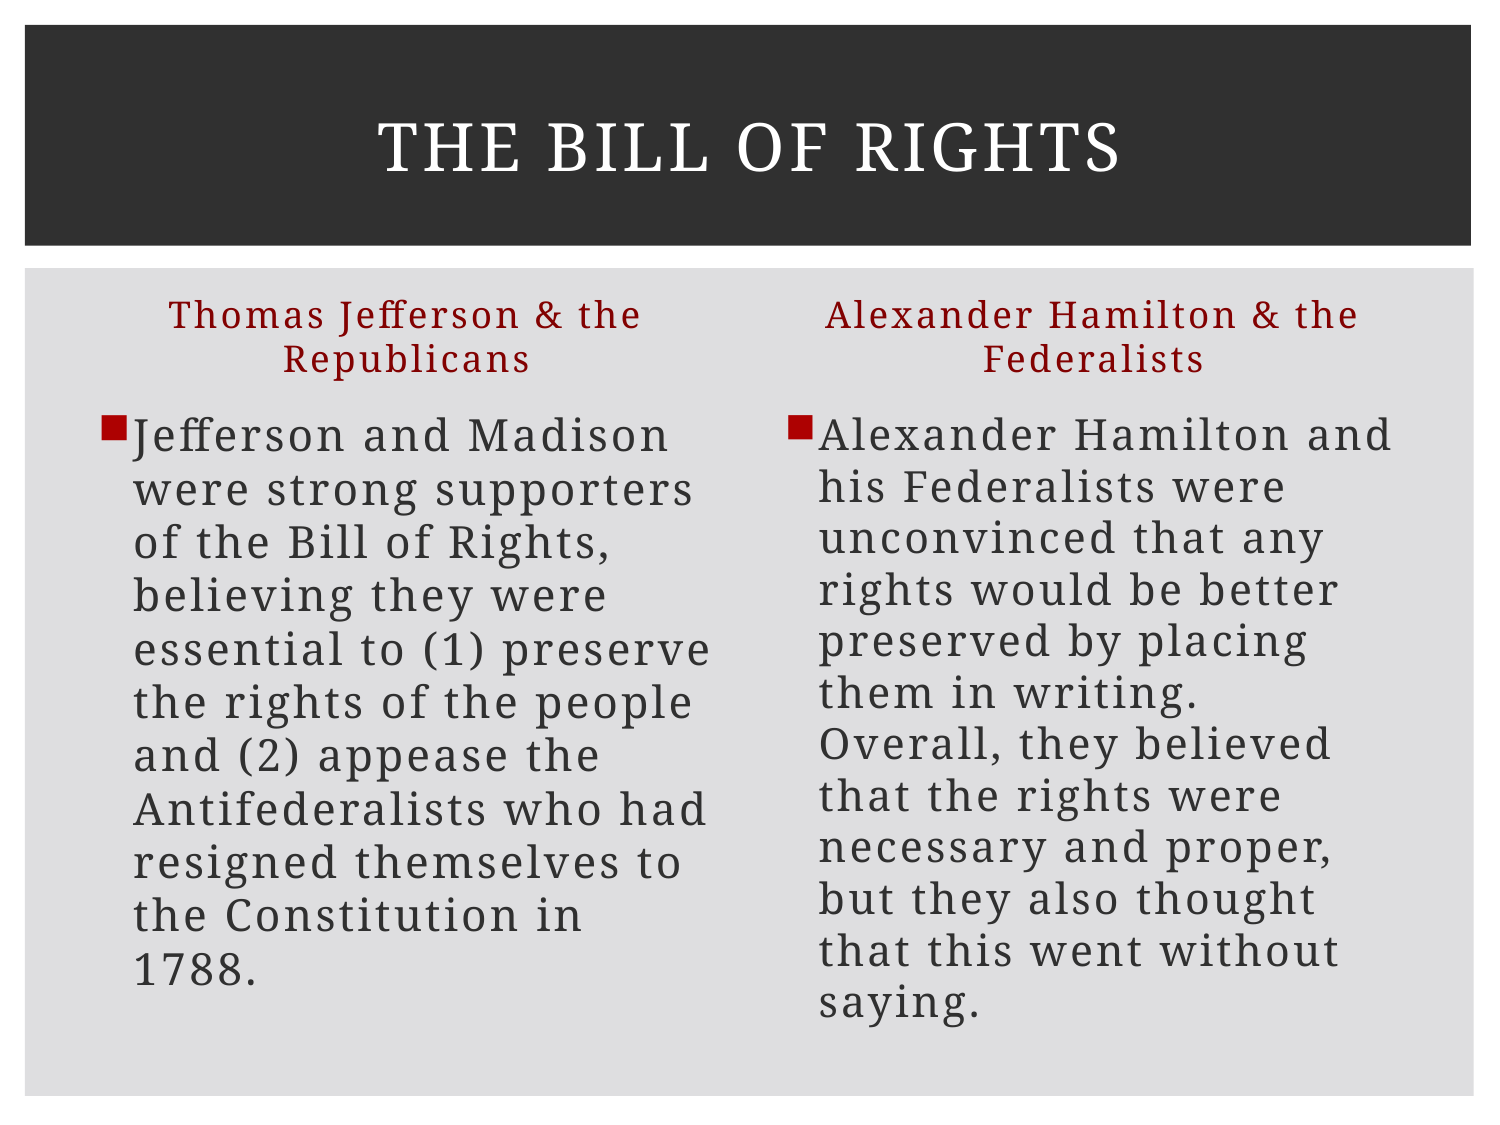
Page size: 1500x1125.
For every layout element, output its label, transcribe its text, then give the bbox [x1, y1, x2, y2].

list Jefferson and Madison were strong supporters of the Bill of Rights, believing they were essential to (1) preserve the rights of the people and (2) appease the Antifederalists who had resigned themselves to the Constitution in 1788. [75, 399, 738, 1005]
title The Bill of Rights [62, 58, 1438, 232]
list Alexander Hamilton and his Federalists were unconvinced that any rights would be better preserved by placing them in writing. Overall, they believed that the rights were necessary and proper, but they also thought that this went without saying. [761, 399, 1425, 1038]
list Alexander Hamilton & the Federalists [761, 282, 1425, 388]
list Thomas Jefferson & the Republicans [75, 282, 738, 388]
